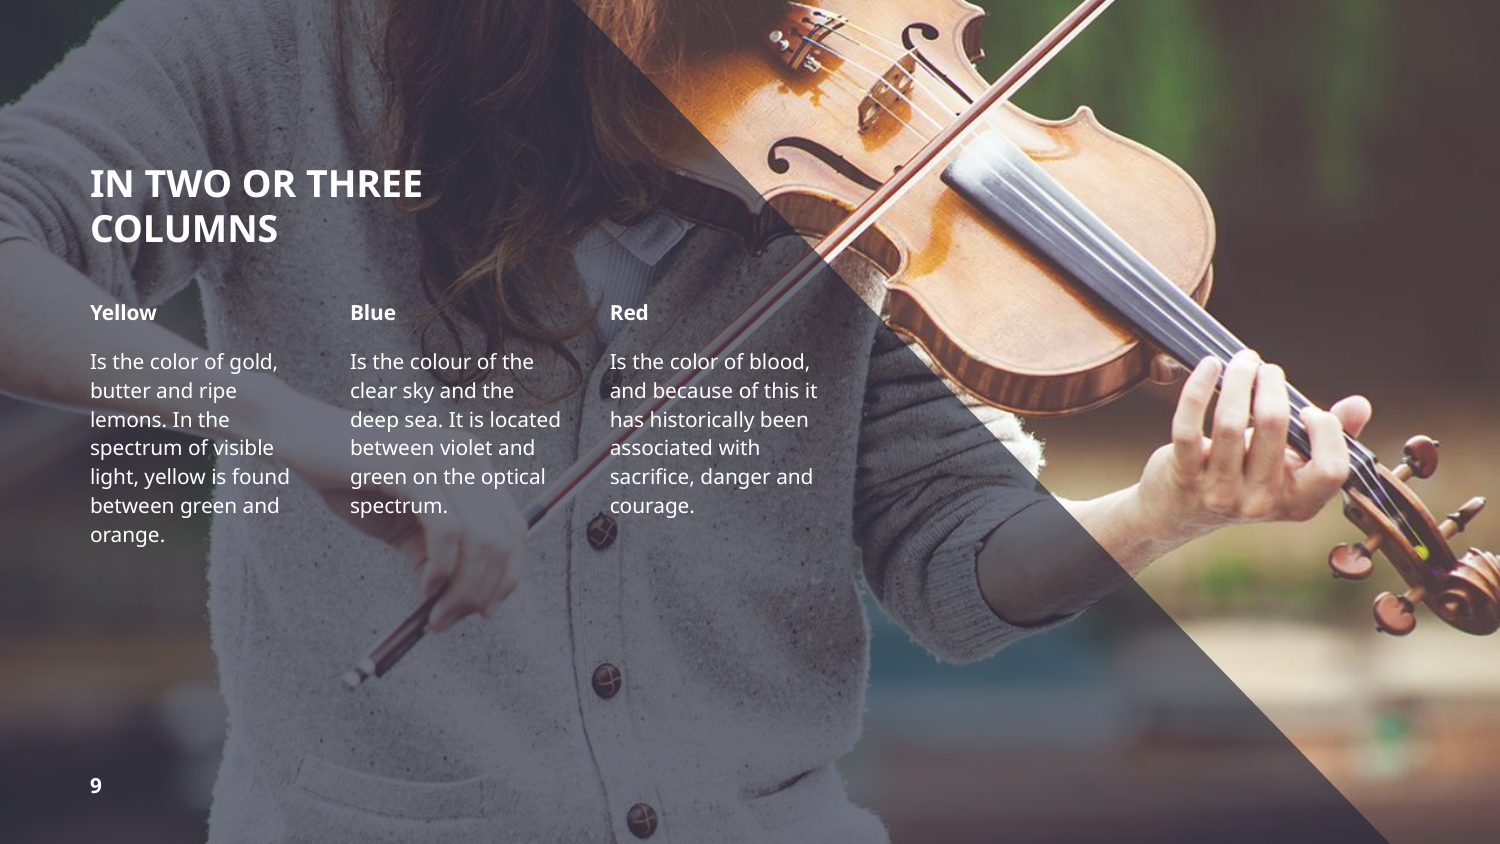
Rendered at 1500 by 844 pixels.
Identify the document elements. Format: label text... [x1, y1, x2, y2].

list Yellow Is the color of gold, butter and ripe lemons. In the spectrum of visible light, yellow is found between green and orange. [75, 280, 323, 732]
list Red Is the color of blood, and because of this it has historically been associated with sacrifice, danger and courage. [594, 280, 843, 732]
picture [574, 0, 1500, 844]
slide_number ‹#› [75, 766, 165, 807]
list Blue Is the colour of the clear sky and the deep sea. It is located between violet and green on the optical spectrum. [334, 280, 583, 732]
title IN TWO OR THREE COLUMNS [75, 161, 467, 265]
